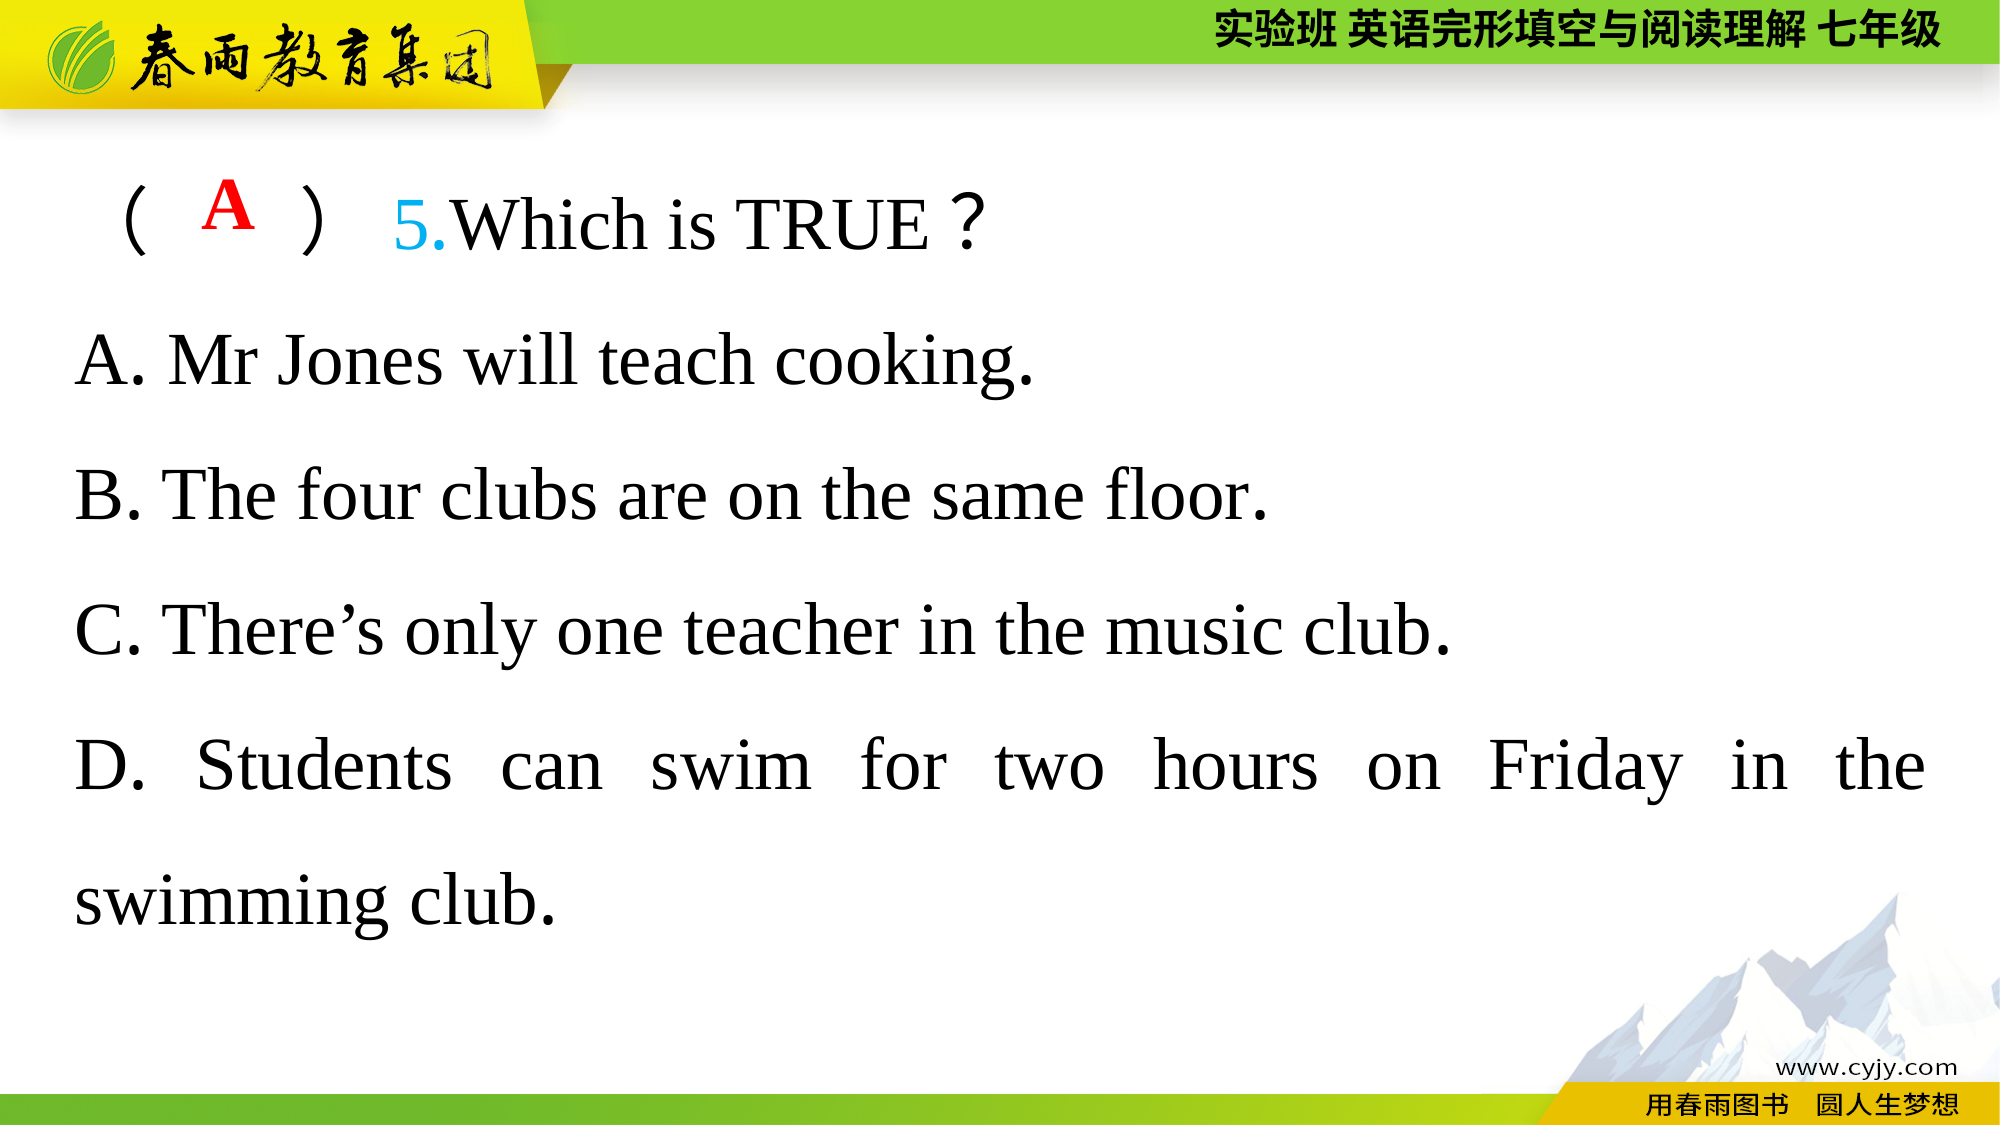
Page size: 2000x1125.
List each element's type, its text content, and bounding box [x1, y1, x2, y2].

picture [0, 0, 2000, 1125]
list （ ）5.Which is TRUE？ A. Mr Jones will teach cooking. B. The four clubs are on the same floor. C. There’s only one teacher in the music club. D. Students can swim for two hours on Friday in the swimming club. [59, 122, 1944, 956]
text_box A [186, 146, 271, 252]
